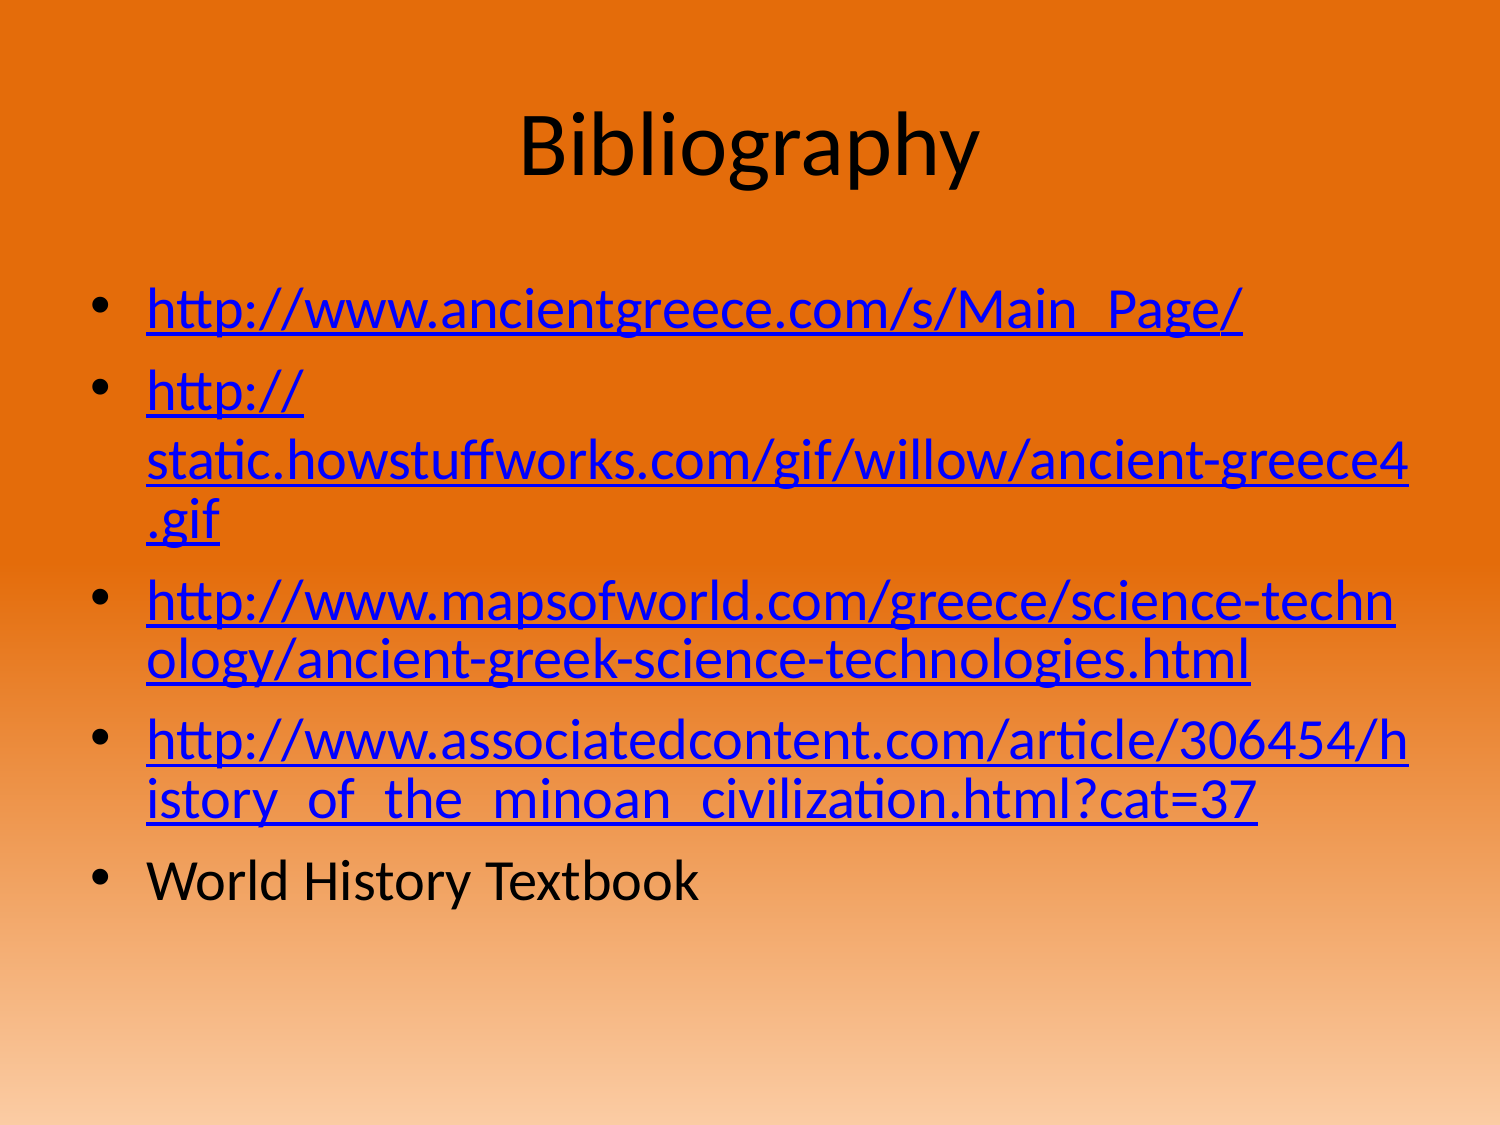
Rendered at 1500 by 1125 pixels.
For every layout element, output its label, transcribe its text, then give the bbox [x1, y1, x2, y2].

list http://www.ancientgreece.com/s/Main_Page/ http://static.howstuffworks.com/gif/willow/ancient-greece4.gif http://www.mapsofworld.com/greece/science-technology/ancient-greek-science-technologies.html http://www.associatedcontent.com/article/306454/history_of_the_minoan_civilization.html?cat=37 World History Textbook [75, 262, 1425, 1005]
title Bibliography [75, 45, 1425, 233]
